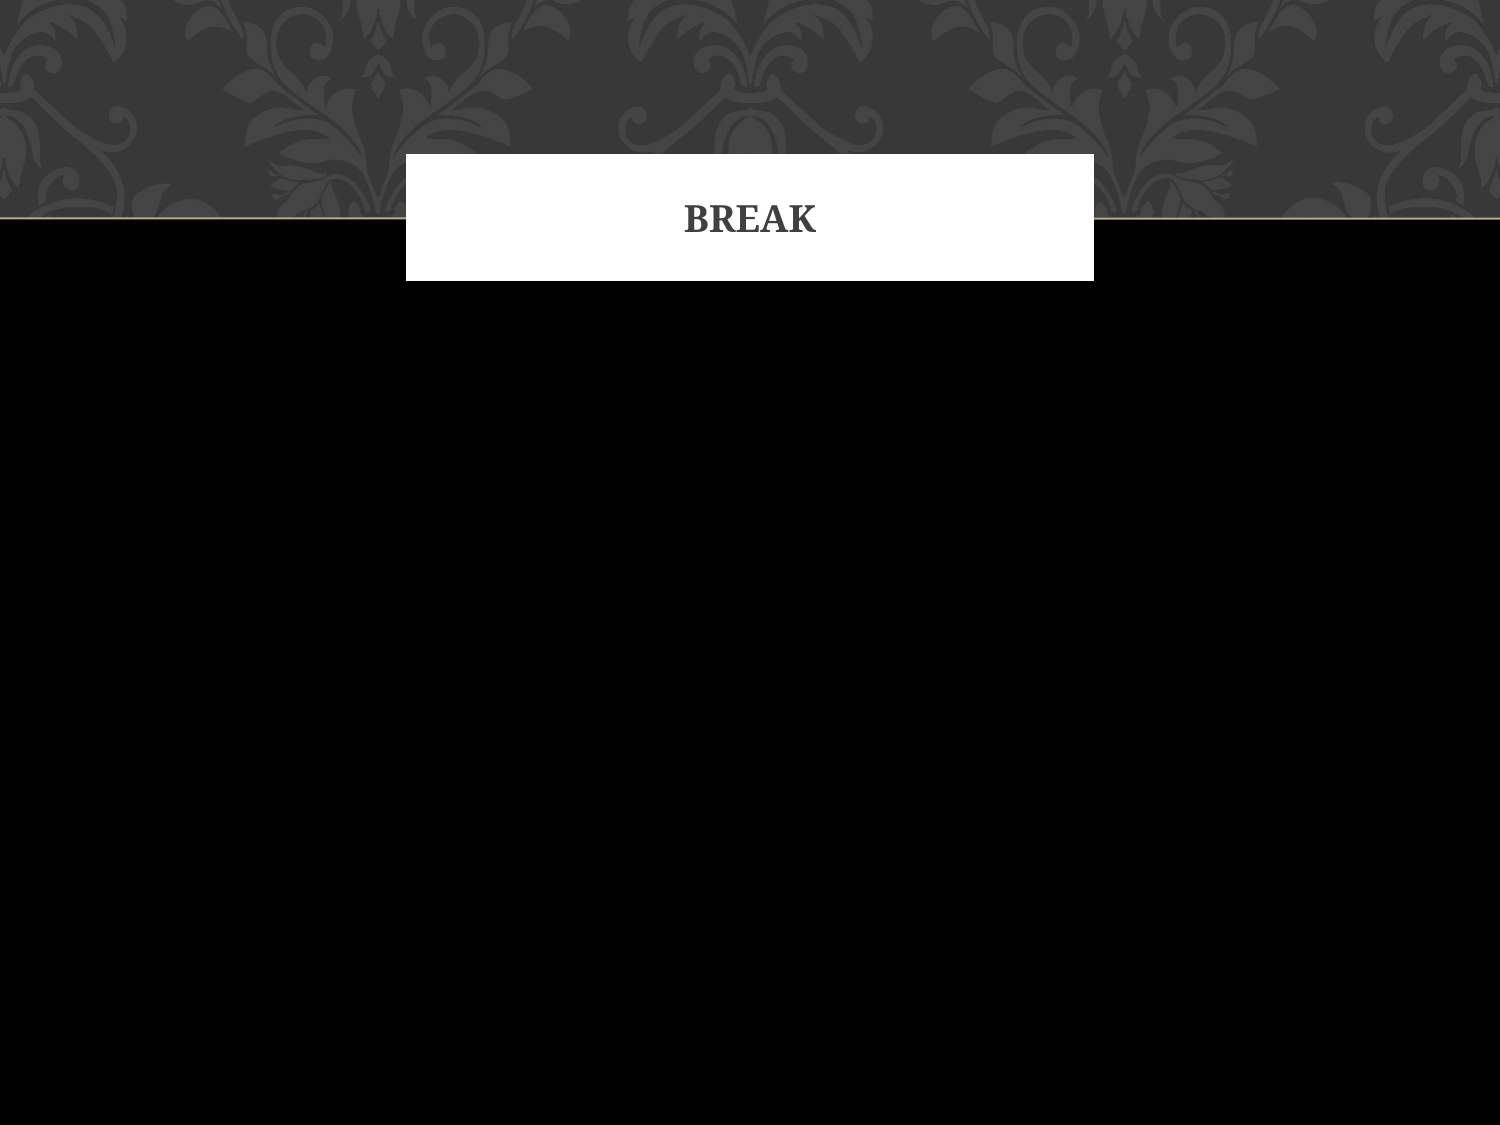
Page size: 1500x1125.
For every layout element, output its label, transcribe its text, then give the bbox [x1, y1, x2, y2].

title break [406, 154, 1094, 281]
